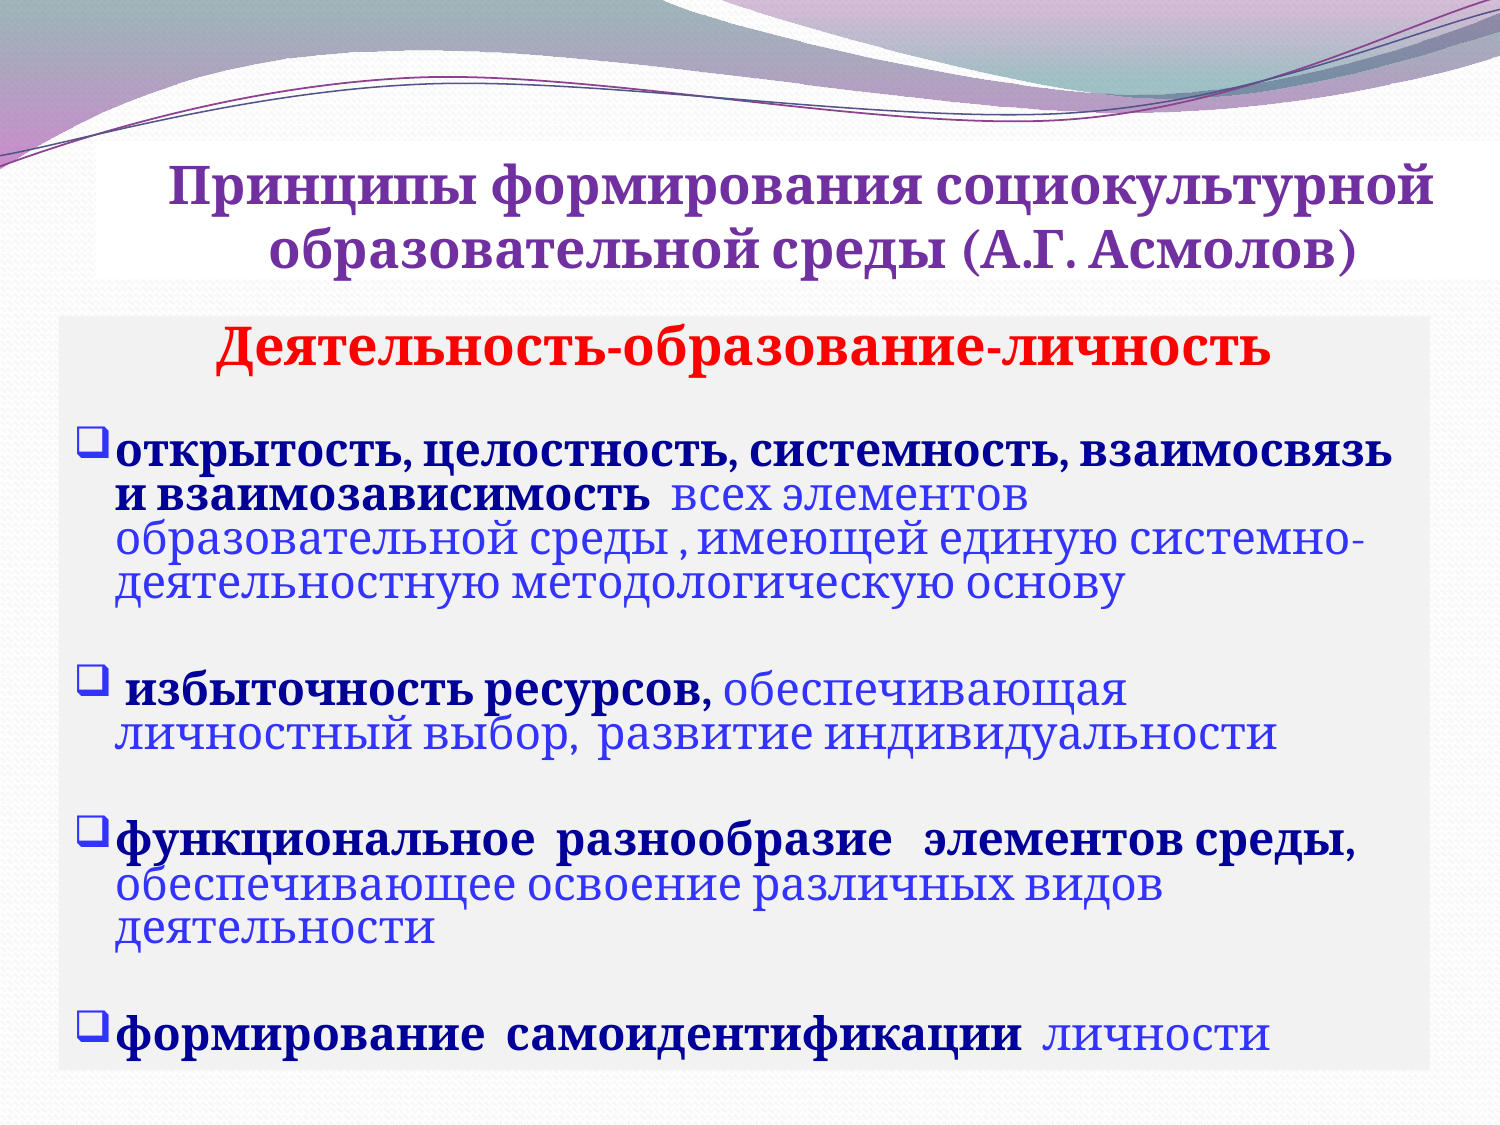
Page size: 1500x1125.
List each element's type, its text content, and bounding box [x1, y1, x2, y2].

title Принципы формирования социокультурной образовательной среды (А.Г. Асмолов) [95, 140, 1500, 280]
list Деятельность-образование-личность открытость, целостность, системность, взаимосвязь и взаимозависимость всех элементов образовательной среды , имеющей единую системно-деятельностную методологическую основу избыточность ресурсов, обеспечивающая личностный выбор, развитие индивидуальности функциональное разнообразие элементов среды, обеспечивающее освоение различных видов деятельности формирование самоидентификации личности [58, 316, 1430, 1071]
